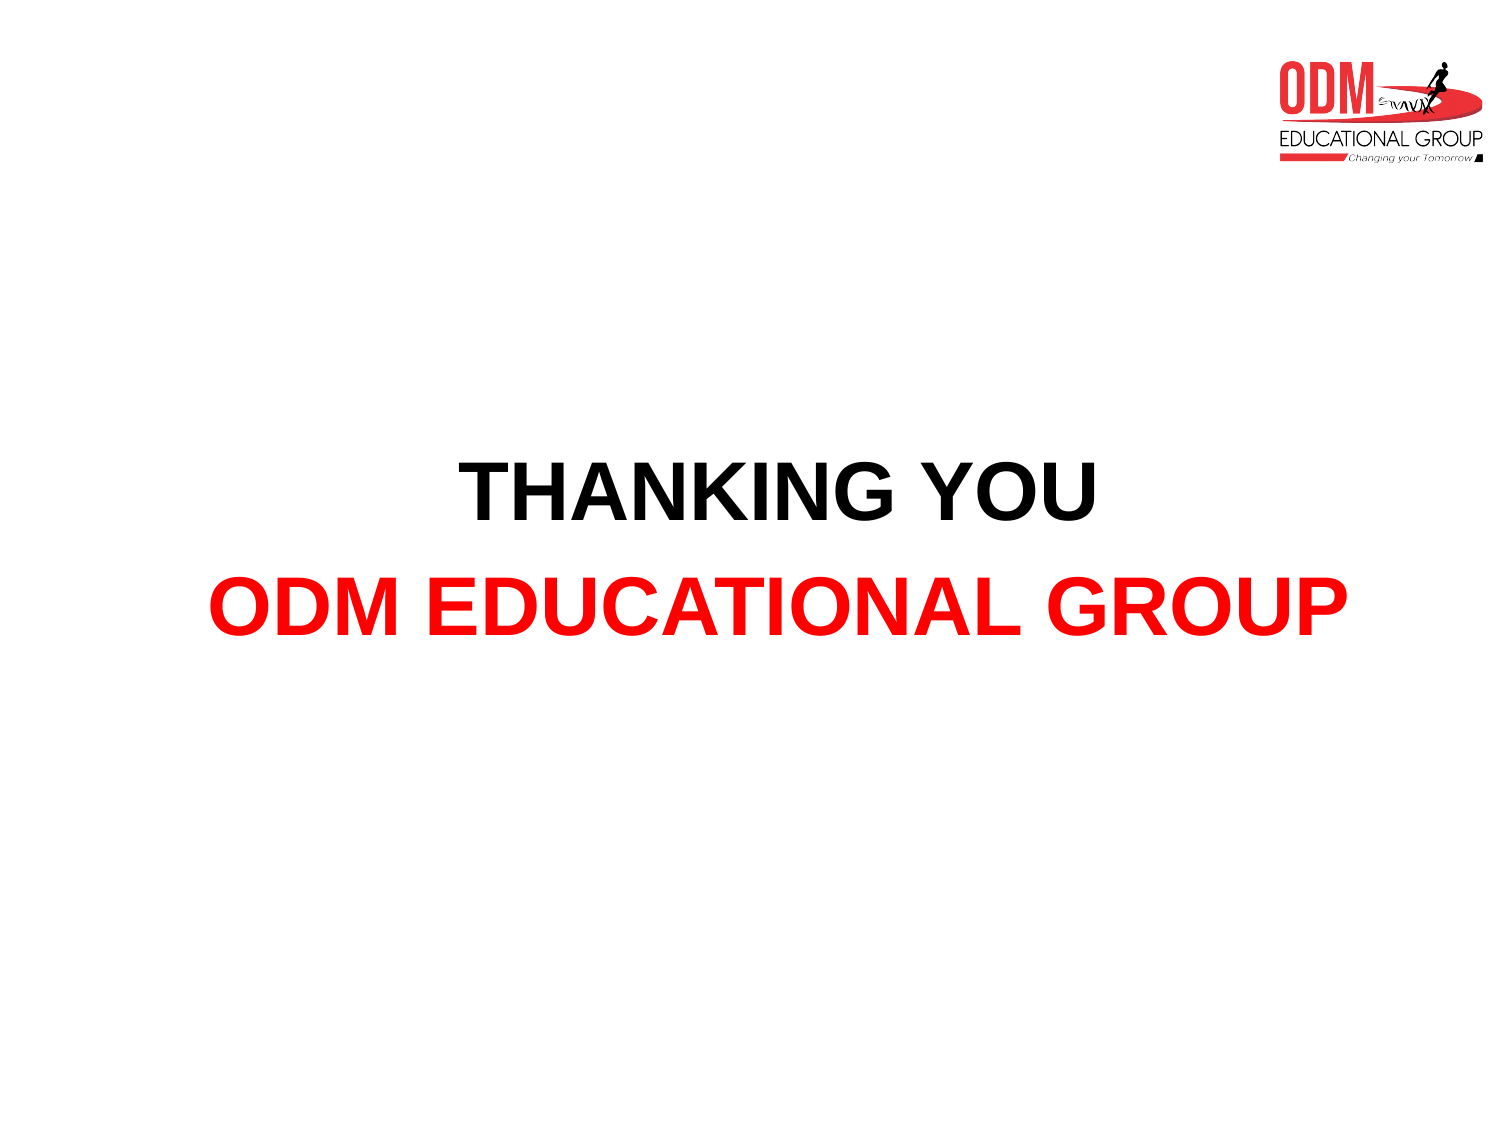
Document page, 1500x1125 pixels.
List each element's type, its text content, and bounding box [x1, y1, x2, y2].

text_box THANKING YOU ODM EDUCATIONAL GROUP [101, 262, 1382, 847]
picture [1280, 61, 1483, 163]
